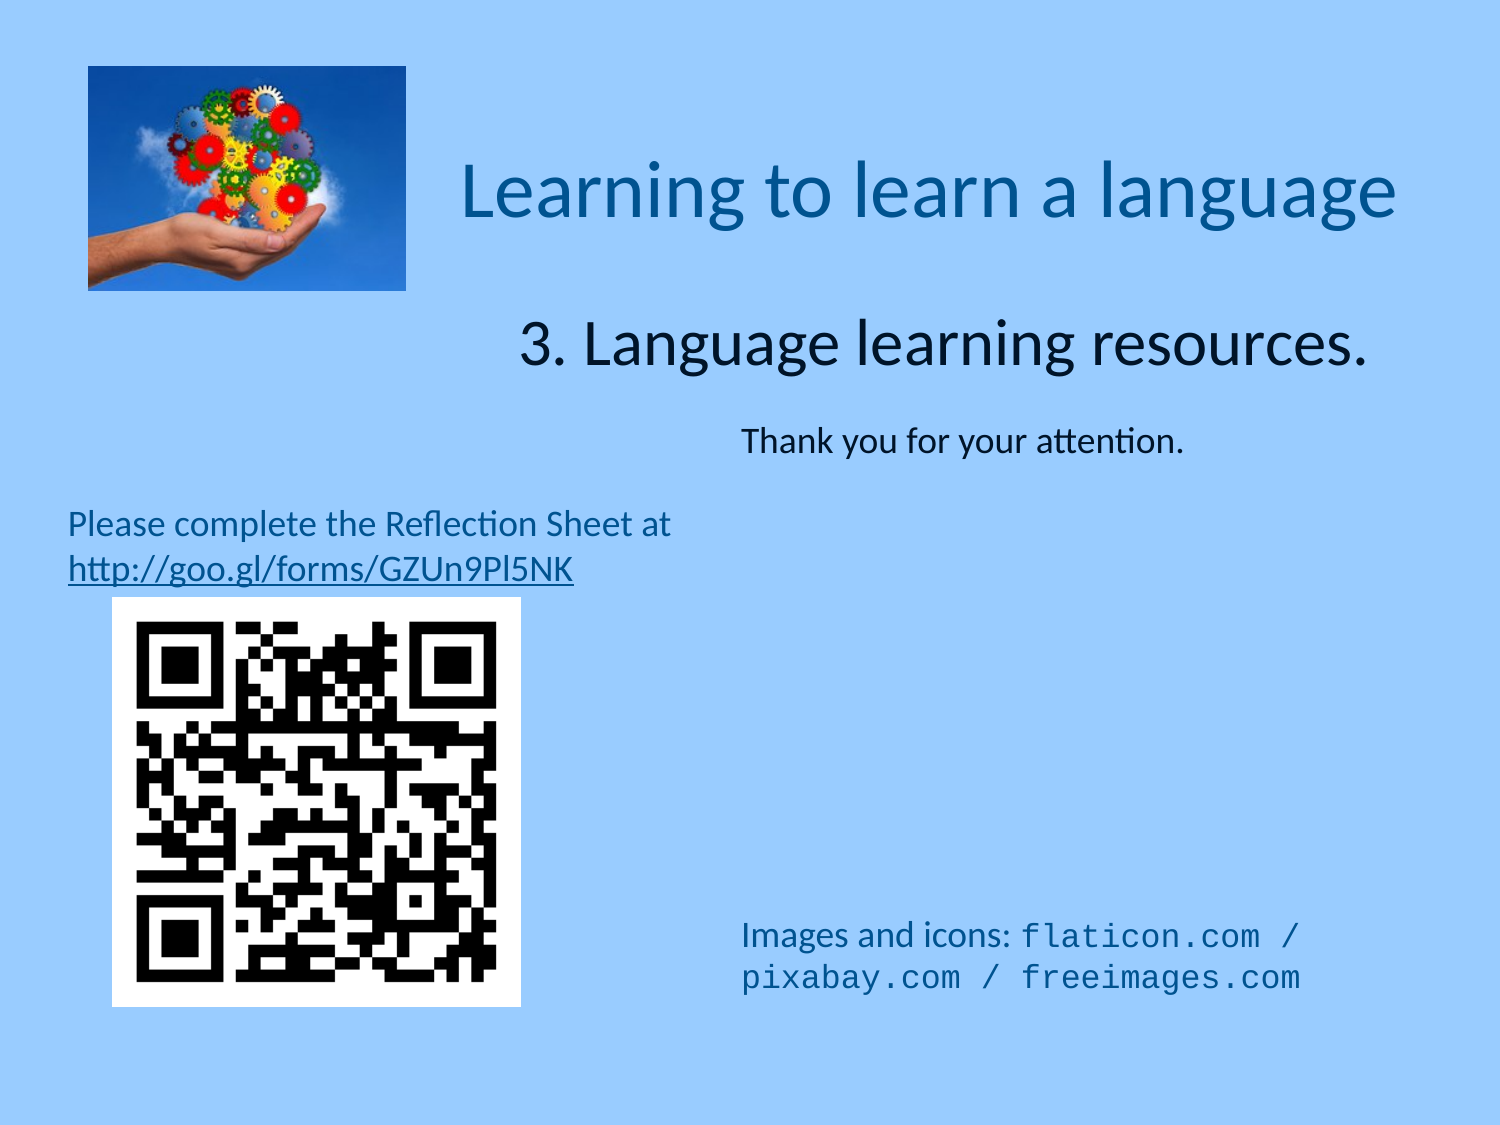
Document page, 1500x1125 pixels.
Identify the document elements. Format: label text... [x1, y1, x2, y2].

text_box Images and icons: flaticon.com / pixabay.com / freeimages.com [726, 857, 1376, 1048]
title Learning to learn a language [425, 90, 1436, 280]
text_box Thank you for your attention. [726, 408, 1211, 469]
text_box Please complete the Reflection Sheet at http://goo.gl/forms/GZUn9Pl5NK [53, 491, 703, 597]
subtitle 3. Language learning resources. [419, 290, 1470, 405]
picture [88, 66, 406, 291]
picture [111, 597, 521, 1007]
